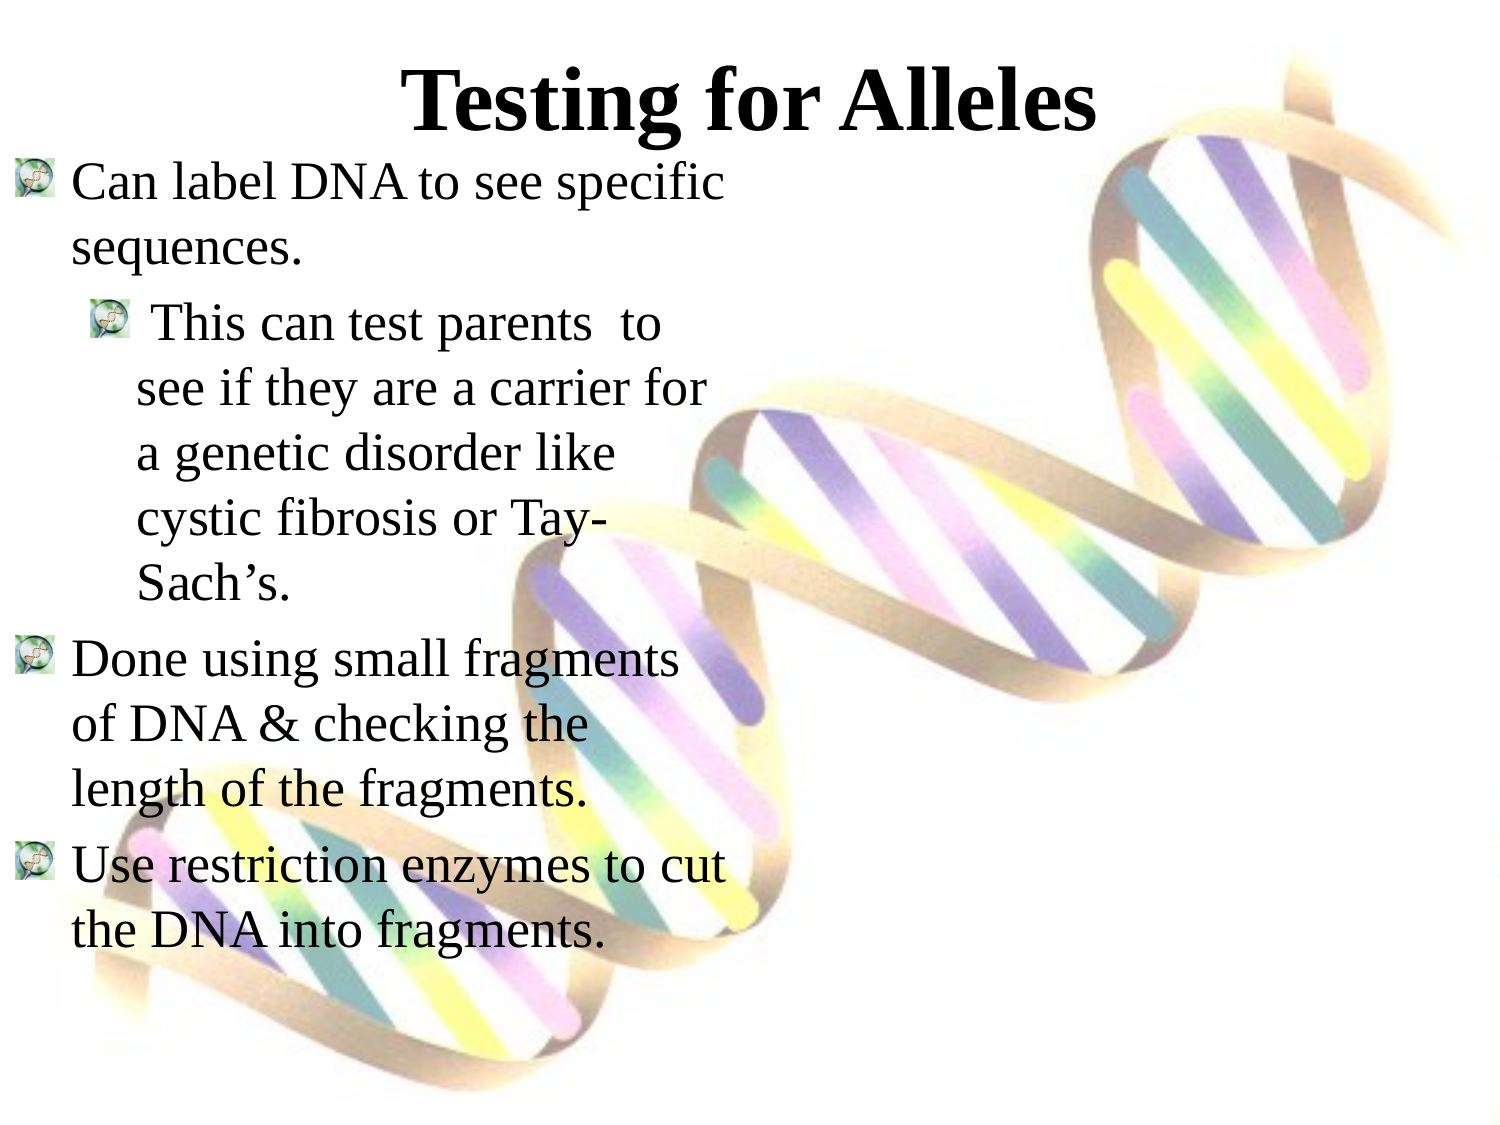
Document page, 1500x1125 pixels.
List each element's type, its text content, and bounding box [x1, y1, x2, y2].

picture [15, 841, 55, 880]
picture [15, 635, 55, 674]
title Testing for Alleles [75, 0, 1425, 188]
picture [90, 299, 130, 338]
picture [15, 158, 55, 197]
list Can label DNA to see specific sequences. This can test parents to see if they are a carrier for a genetic disorder like cystic fibrosis or Tay-Sach’s. Done using small fragments of DNA & checking the length of the fragments. Use restriction enzymes to cut the DNA into fragments. [0, 137, 750, 1125]
